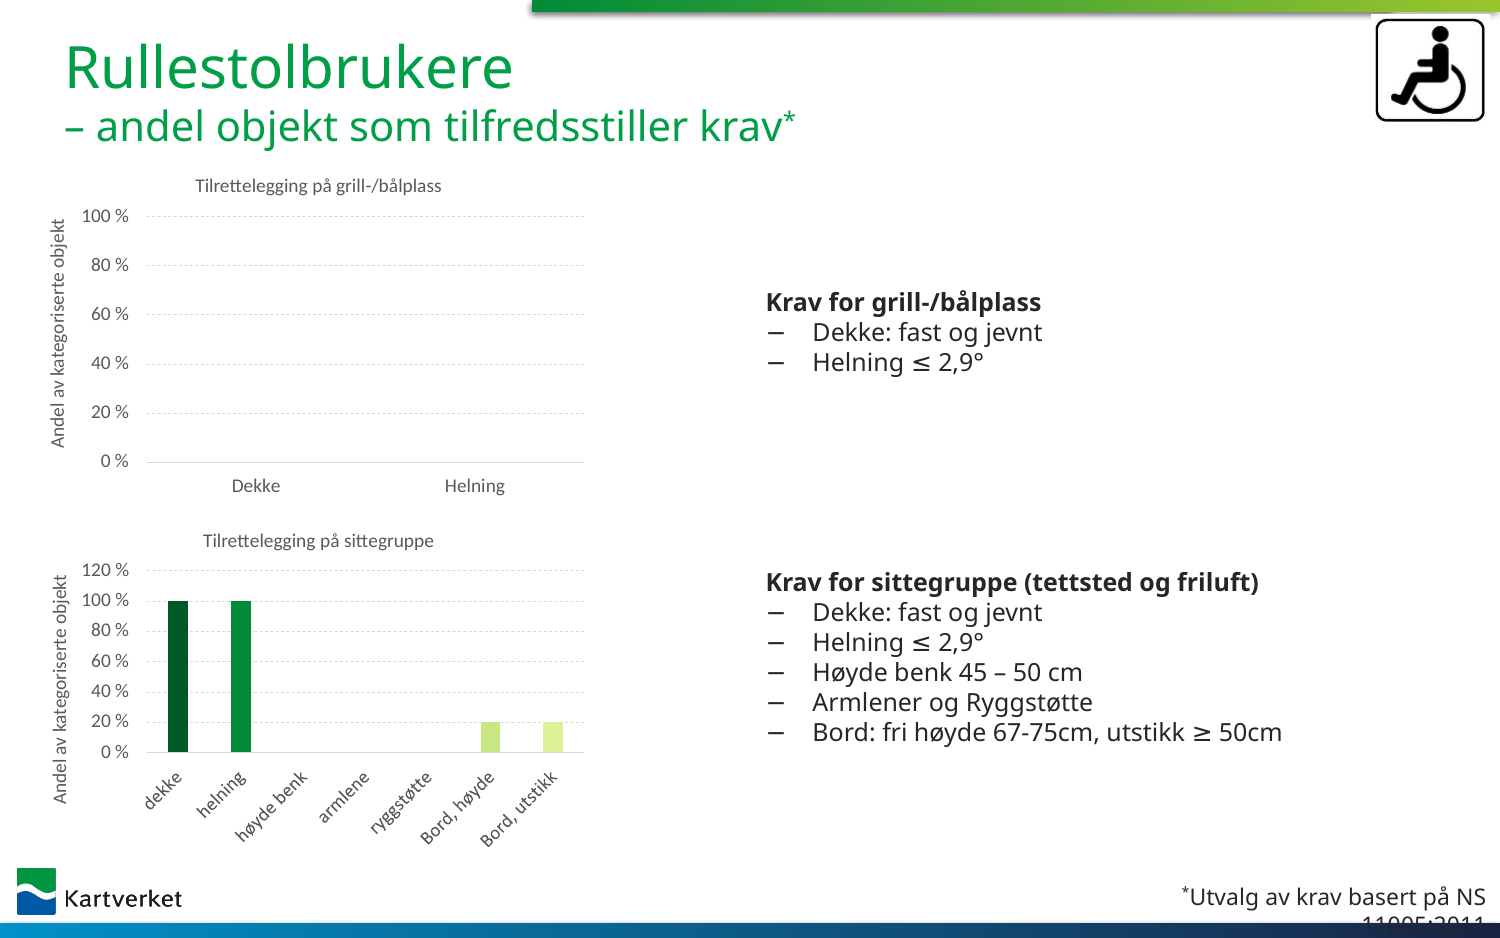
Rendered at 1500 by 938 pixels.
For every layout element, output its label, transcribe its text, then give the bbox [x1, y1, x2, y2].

text_box Rullestolbrukere – andel objekt som tilfredsstiller krav* [49, 14, 1431, 158]
picture [41, 166, 596, 505]
text_box Krav for grill-/bålplass Dekke: fast og jevnt Helning ≤ 2,9° [750, 279, 1452, 384]
picture [41, 520, 596, 859]
picture [1371, 13, 1491, 127]
text_box Krav for sittegruppe (tettsted og friluft) Dekke: fast og jevnt Helning ≤ 2,9° Høyde benk 45 – 50 cm Armlener og Ryggstøtte Bord: fri høyde 67-75cm, utstikk ≥ 50cm [750, 559, 1500, 754]
text_box *Utvalg av krav basert på NS 11005:2011 [1068, 873, 1500, 938]
